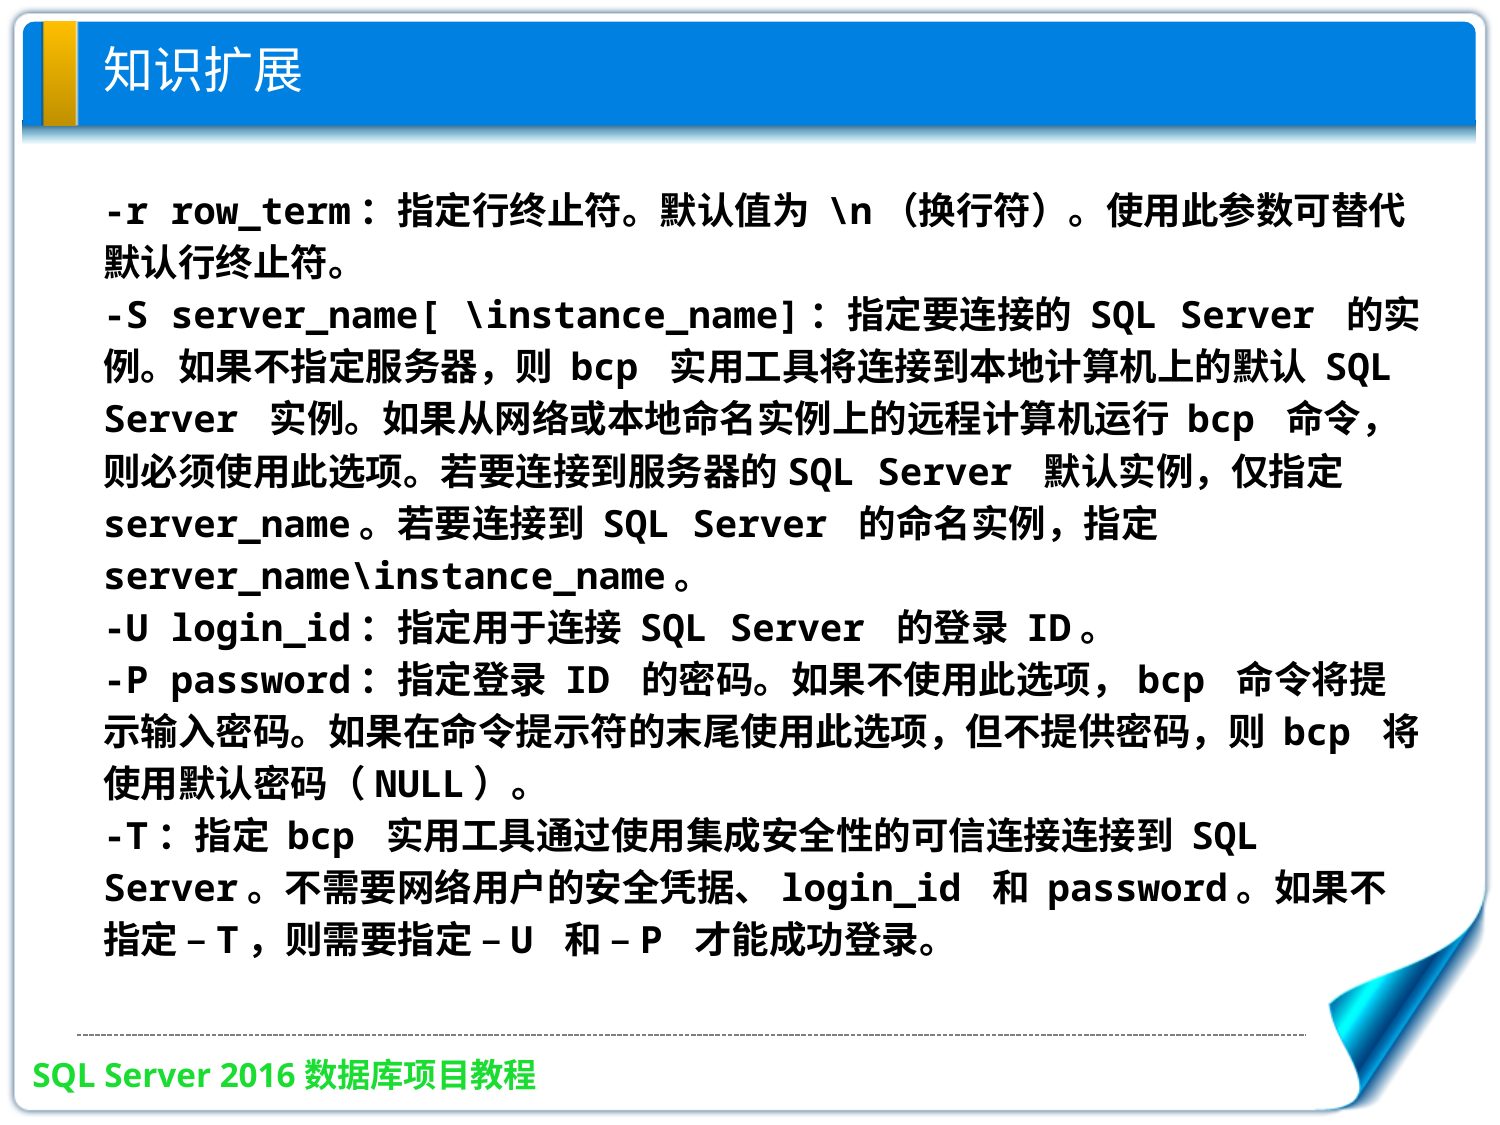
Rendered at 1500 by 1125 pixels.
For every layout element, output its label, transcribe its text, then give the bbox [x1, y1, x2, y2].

title 知识扩展 [88, 30, 1301, 124]
list -r row_term：指定行终止符。默认值为 \n（换行符）。使用此参数可替代默认行终止符。 -S server_name[ \instance_name]：指定要连接的 SQL Server 的实例。如果不指定服务器，则 bcp 实用工具将连接到本地计算机上的默认 SQL Server 实例。如果从网络或本地命名实例上的远程计算机运行 bcp 命令，则必须使用此选项。若要连接到服务器的SQL Server 默认实例，仅指定 server_name。若要连接到 SQL Server 的命名实例，指定server_name\instance_name。 -U login_id：指定用于连接 SQL Server 的登录 ID。 -P password：指定登录 ID 的密码。如果不使用此选项，bcp 命令将提示输入密码。如果在命令提示符的末尾使用此选项，但不提供密码，则 bcp 将使用默认密码（NULL）。 -T：指定 bcp 实用工具通过使用集成安全性的可信连接连接到 SQL Server。不需要网络用户的安全凭据、login_id 和 password。如果不指定 –T，则需要指定 –U 和 –P 才能成功登录。 [88, 172, 1439, 911]
picture [0, 0, 1500, 1125]
